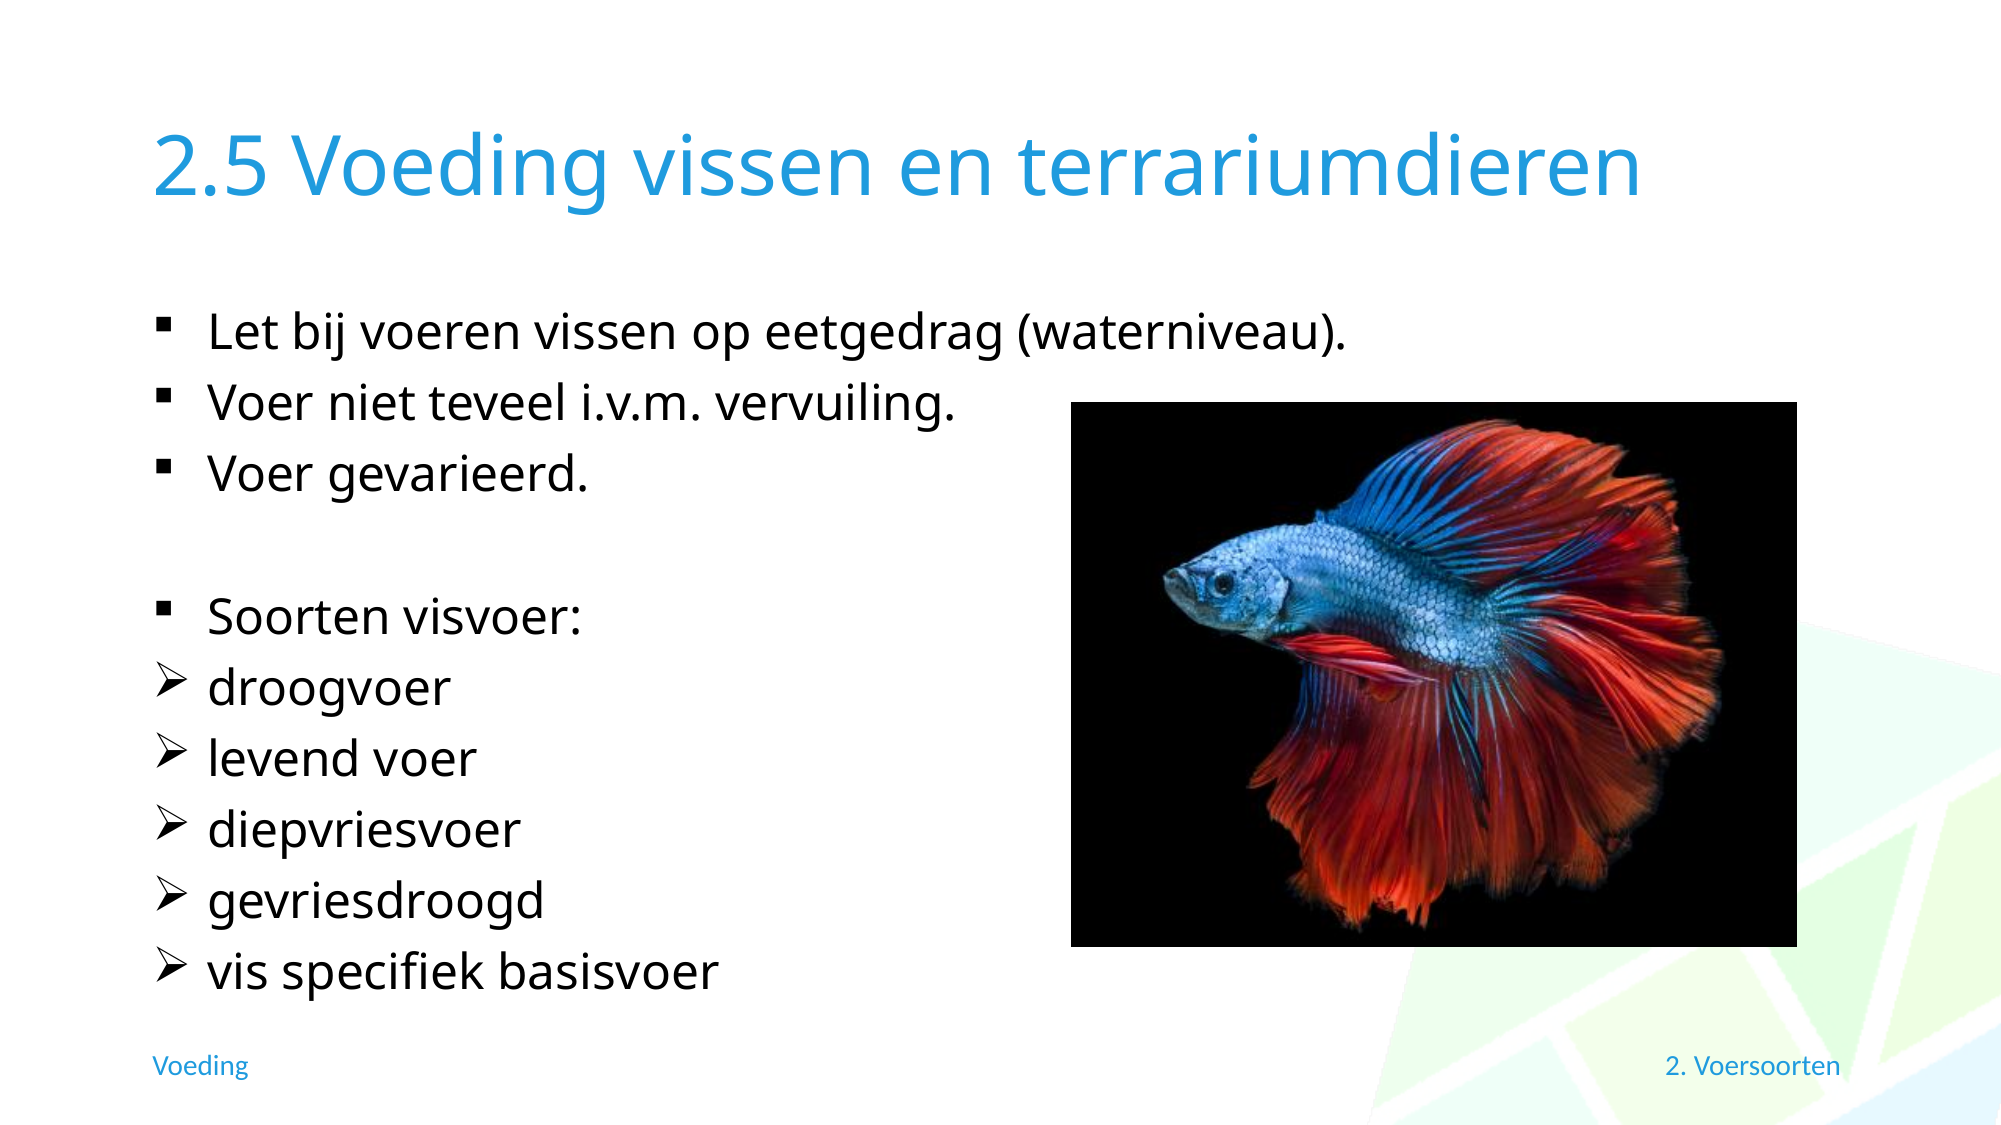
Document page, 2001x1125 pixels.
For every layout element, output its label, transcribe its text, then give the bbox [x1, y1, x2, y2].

list Let bij voeren vissen op eetgedrag (waterniveau). Voer niet teveel i.v.m. vervuiling. Voer gevarieerd. Soorten visvoer: droogvoer levend voer diepvriesvoer gevriesdroogd vis specifiek basisvoer [137, 299, 1863, 1014]
list 2. Voersoorten [1412, 1042, 1863, 1103]
title 2.5 Voeding vissen en terrariumdieren [137, 59, 1863, 278]
list Voeding [137, 1042, 588, 1103]
picture [1071, 402, 1797, 947]
